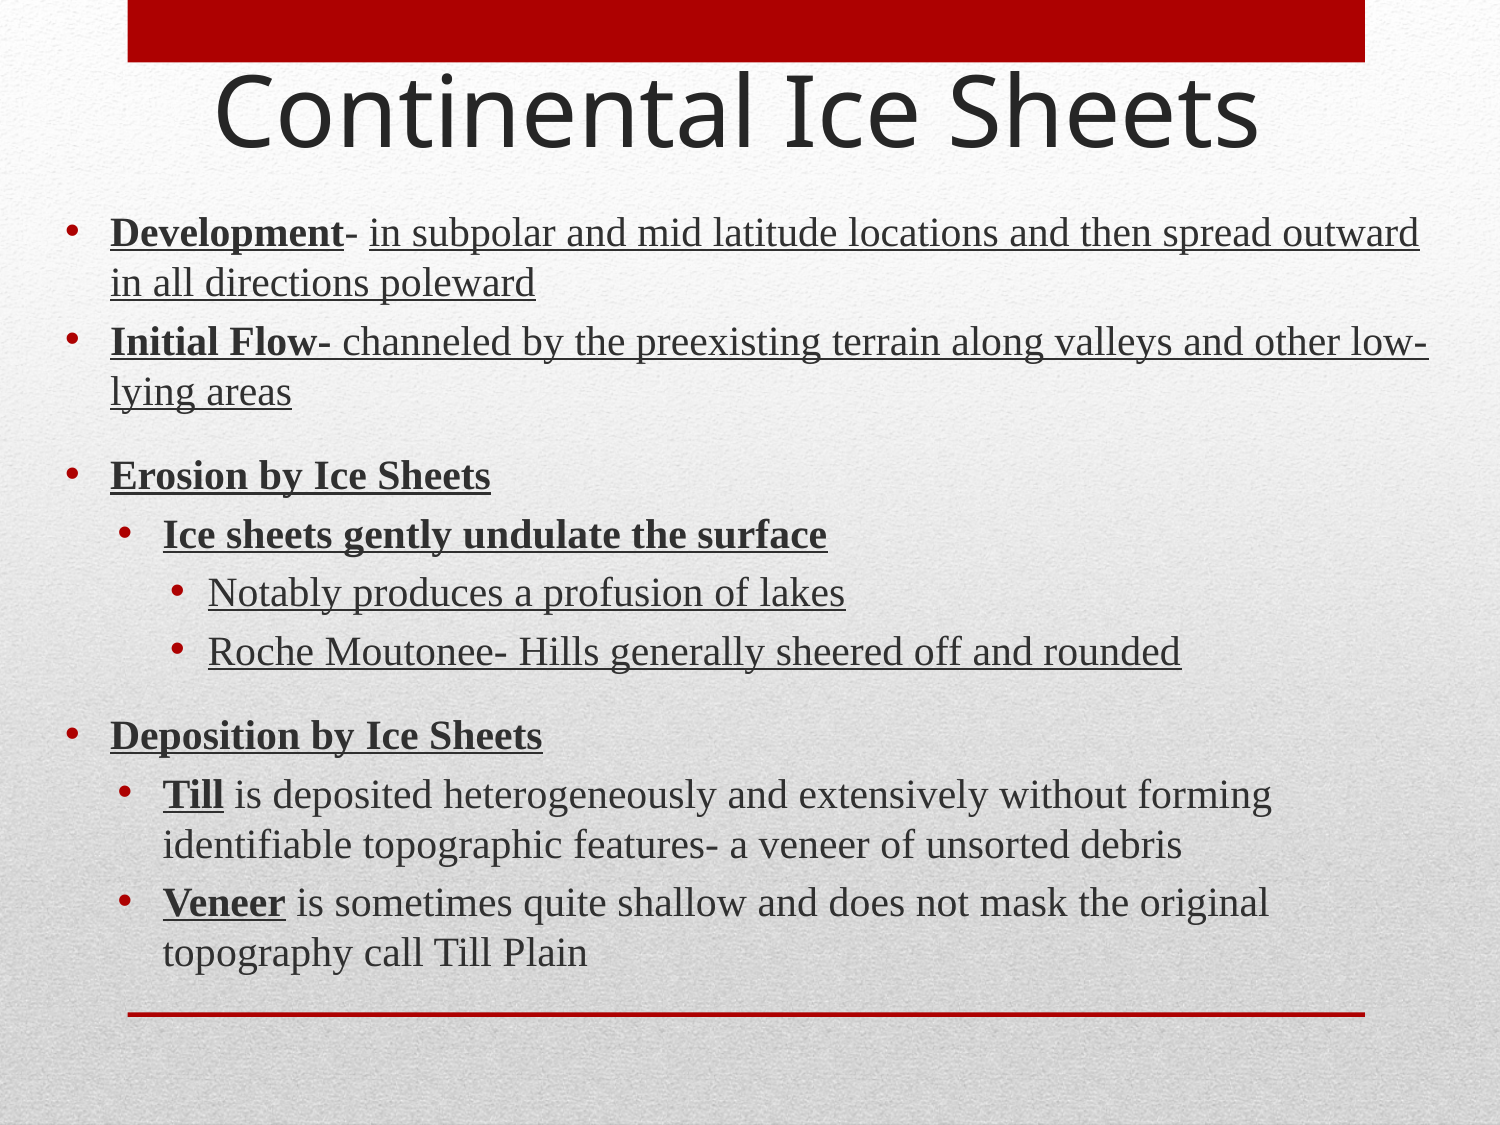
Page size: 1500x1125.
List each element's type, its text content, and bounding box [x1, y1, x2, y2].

list Development- in subpolar and mid latitude locations and then spread outward in all directions poleward Initial Flow- channeled by the preexisting terrain along valleys and other low-lying areas Erosion by Ice Sheets Ice sheets gently undulate the surface Notably produces a profusion of lakes Roche Moutonee- Hills generally sheered off and rounded Deposition by Ice Sheets Till is deposited heterogeneously and extensively without forming identifiable topographic features- a veneer of unsorted debris Veneer is sometimes quite shallow and does not mask the original topography call Till Plain [50, 162, 1463, 1088]
title Continental Ice Sheets [37, 0, 1438, 175]
